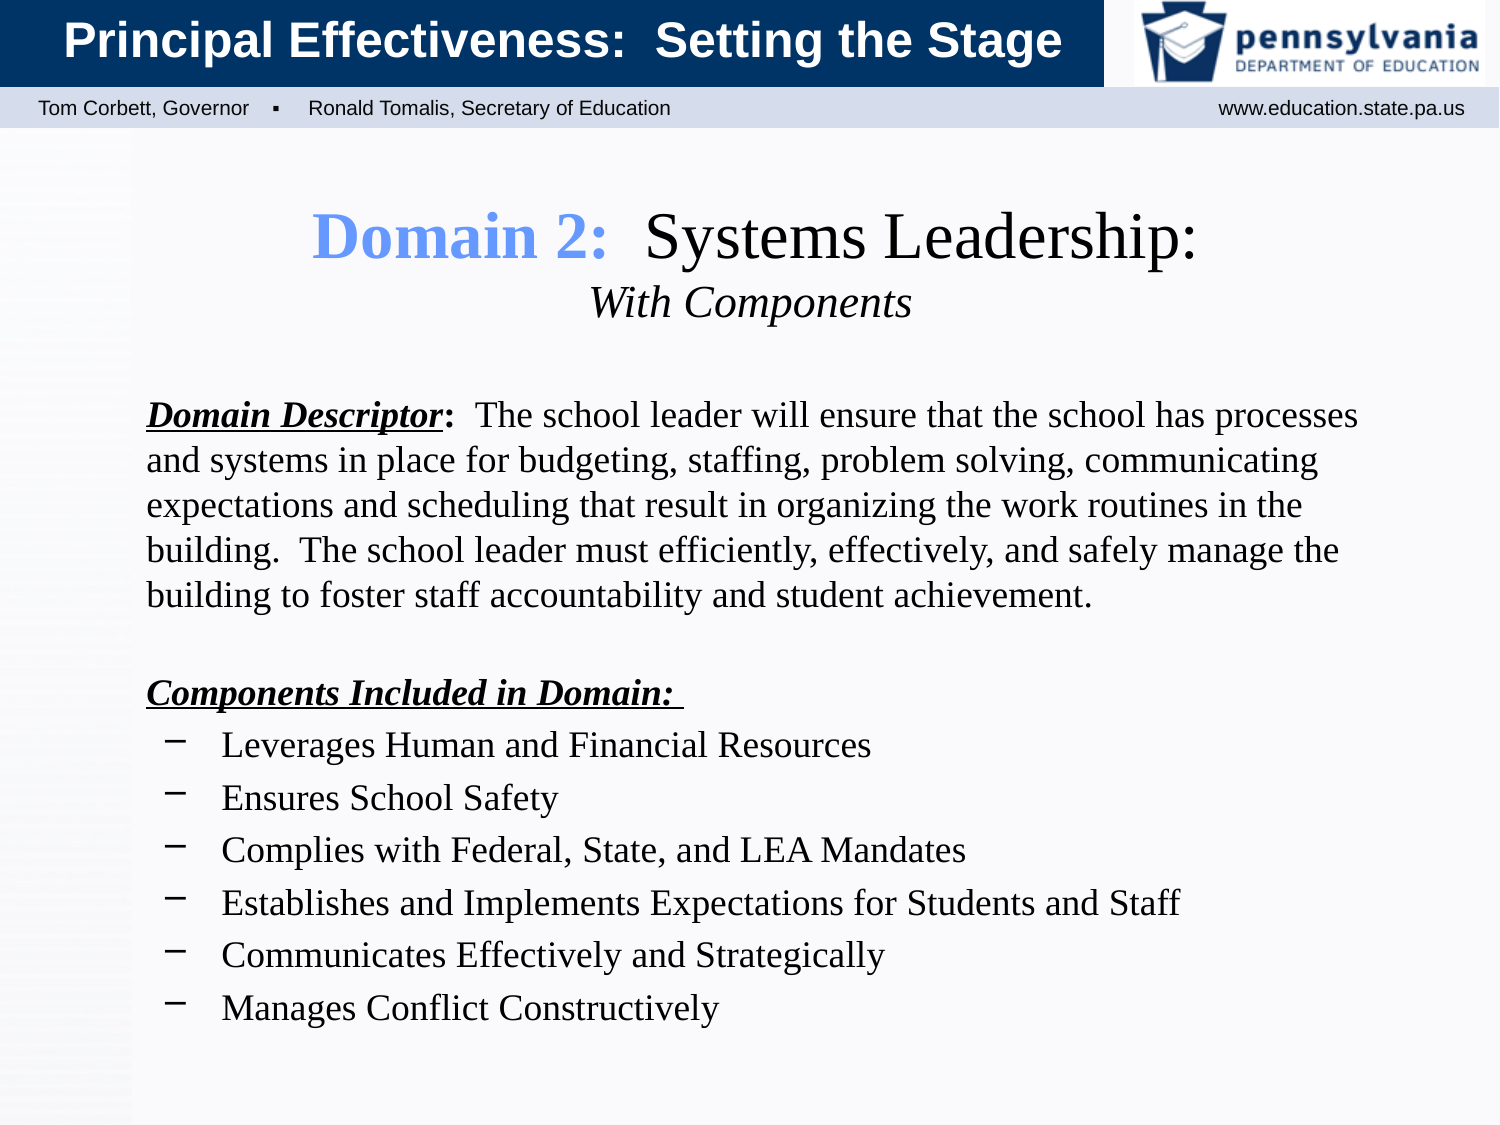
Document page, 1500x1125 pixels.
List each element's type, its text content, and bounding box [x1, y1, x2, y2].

title Domain 2: Systems Leadership: With Components [81, 184, 1432, 336]
list Domain Descriptor: The school leader will ensure that the school has processes and systems in place for budgeting, staffing, problem solving, communicating expectations and scheduling that result in organizing the work routines in the building. The school leader must efficiently, effectively, and safely manage the building to foster staff accountability and student achievement. Components Included in Domain: Leverages Human and Financial Resources Ensures School Safety Complies with Federal, State, and LEA Mandates Establishes and Implements Expectations for Students and Staff Communicates Effectively and Strategically Manages Conflict Constructively [75, 382, 1426, 1125]
picture [0, 0, 1500, 1125]
